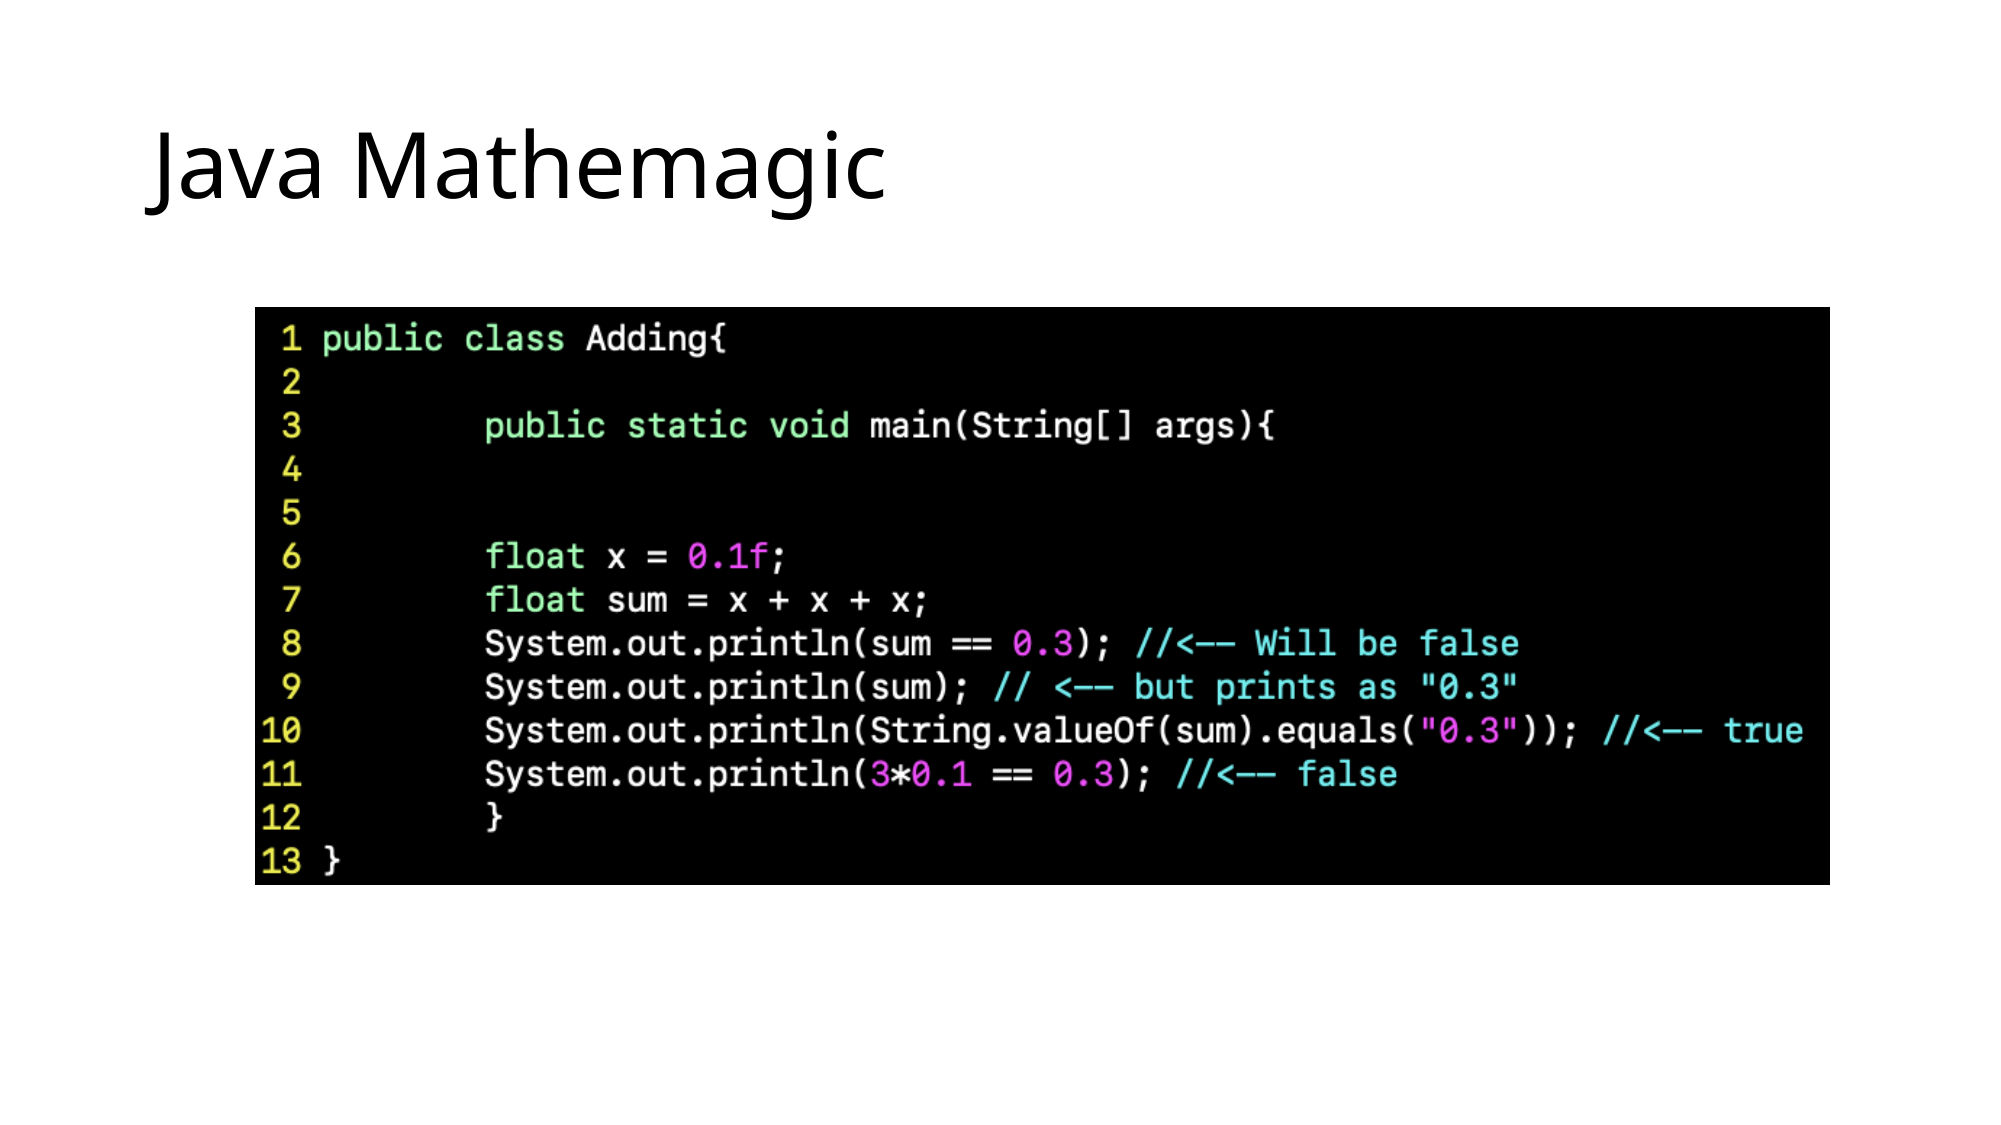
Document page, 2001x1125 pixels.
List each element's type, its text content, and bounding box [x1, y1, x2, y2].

title Java Mathemagic [137, 59, 1863, 278]
picture [255, 307, 1830, 885]
